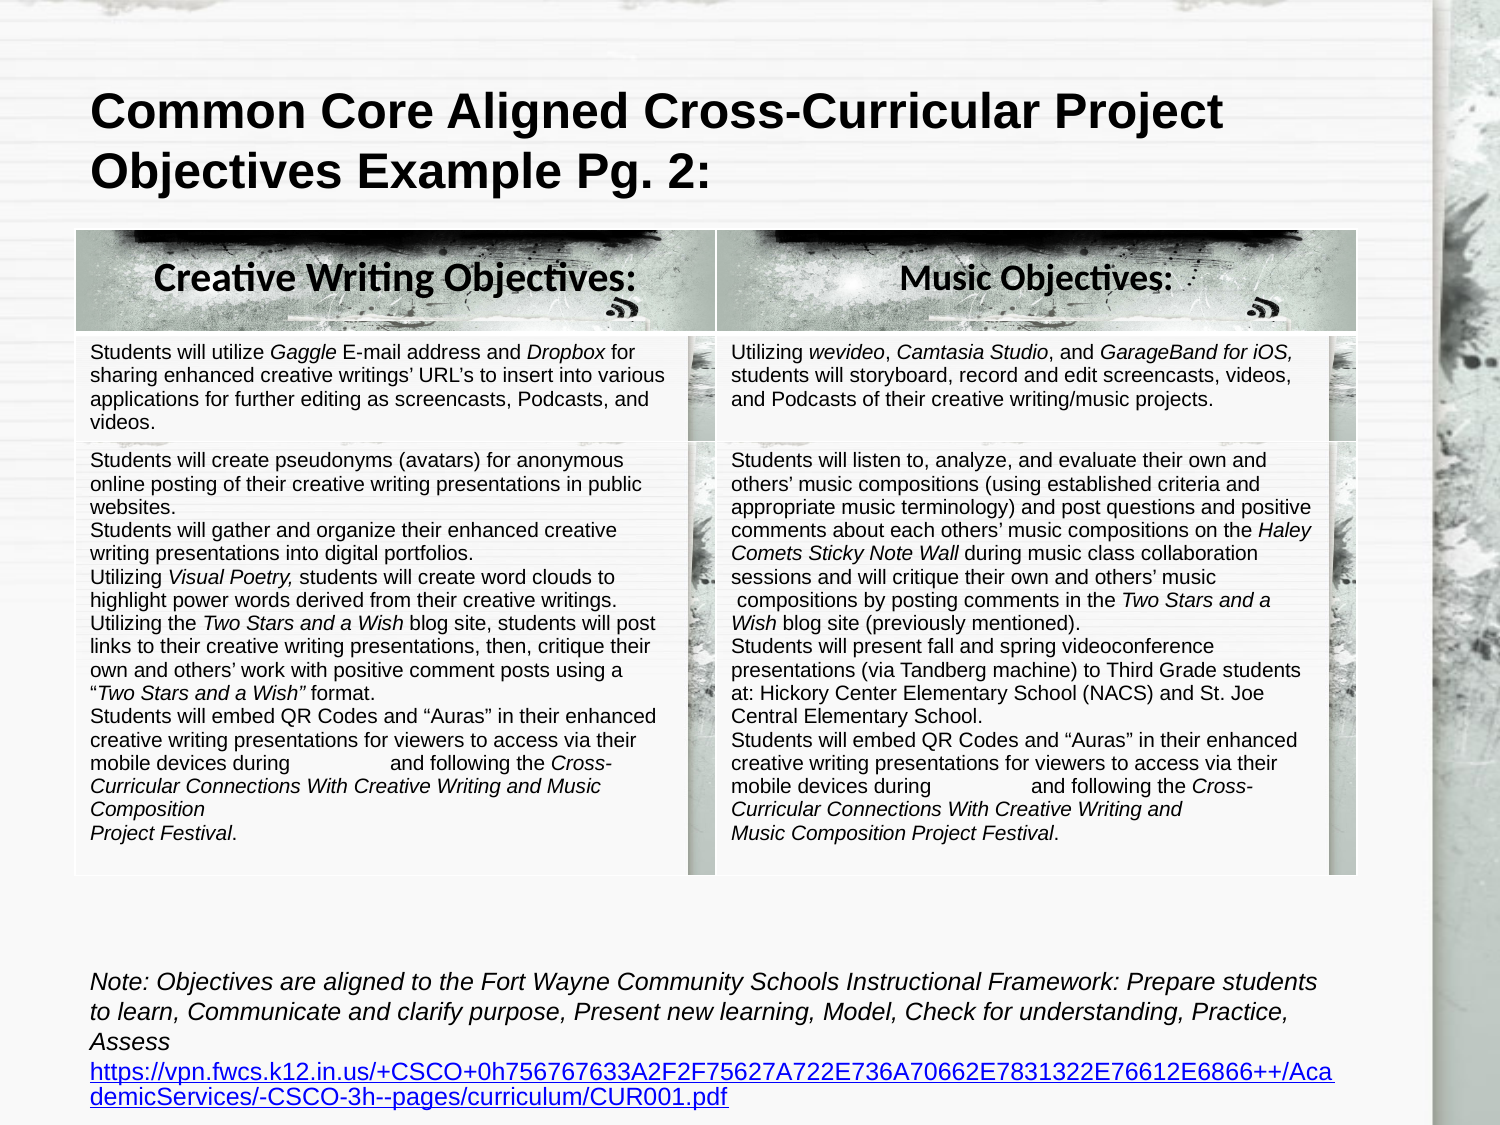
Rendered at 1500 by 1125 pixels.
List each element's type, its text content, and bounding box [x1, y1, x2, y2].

table_header Creative Writing Objectives: [76, 230, 715, 331]
title Common Core Aligned Cross-Curricular Project Objectives Example Pg. 2: [74, 44, 1426, 233]
picture [0, 0, 1500, 1125]
table_cell Students will create pseudonyms (avatars) for anonymous online posting of their creative writing presentations in public websites. Students will gather and organize their enhanced creative writing presentations into digital portfolios. Utilizing Visual Poetry, students will create word clouds to highlight power words derived from their creative writings. Utilizing the Two Stars and a Wish blog site, students will post links to their creative writing presentations, then, critique their own and others’ work with positive comment posts using a “Two Stars and a Wish” format. Students will embed QR Codes and “Auras” in their enhanced creative writing presentations for viewers to access via their mobile devices during and following the Cross-Curricular Connections With Creative Writing and Music Composition Project Festival. [76, 442, 715, 875]
table_cell Utilizing wevideo, Camtasia Studio, and GarageBand for iOS, students will storyboard, record and edit screencasts, videos, and Podcasts of their creative writing/music projects. [717, 336, 1356, 441]
text_box Note: Objectives are aligned to the Fort Wayne Community Schools Instructional Framework: Prepare students to learn, Communicate and clarify purpose, Present new learning, Model, Check for understanding, Practice, Assesshttps://vpn.fwcs.k12.in.us/+CSCO+0h756767633A2F2F75627A722E736A70662E7831322E76612E6866++/AcademicServices/-CSCO-3h--pages/curriculum/CUR001.pdf [75, 958, 1358, 1093]
table_cell Students will listen to, analyze, and evaluate their own and others’ music compositions (using established criteria and appropriate music terminology) and post questions and positive comments about each others’ music compositions on the Haley Comets Sticky Note Wall during music class collaboration sessions and will critique their own and others’ music compositions by posting comments in the Two Stars and a Wish blog site (previously mentioned). Students will present fall and spring videoconference presentations (via Tandberg machine) to Third Grade students at: Hickory Center Elementary School (NACS) and St. Joe Central Elementary School. Students will embed QR Codes and “Auras” in their enhanced creative writing presentations for viewers to access via their mobile devices during and following the Cross-Curricular Connections With Creative Writing and Music Composition Project Festival. [717, 442, 1356, 875]
table_cell Students will utilize Gaggle E-mail address and Dropbox for sharing enhanced creative writings’ URL’s to insert into various applications for further editing as screencasts, Podcasts, and videos. [76, 336, 715, 441]
table_header Music Objectives: [717, 230, 1356, 331]
